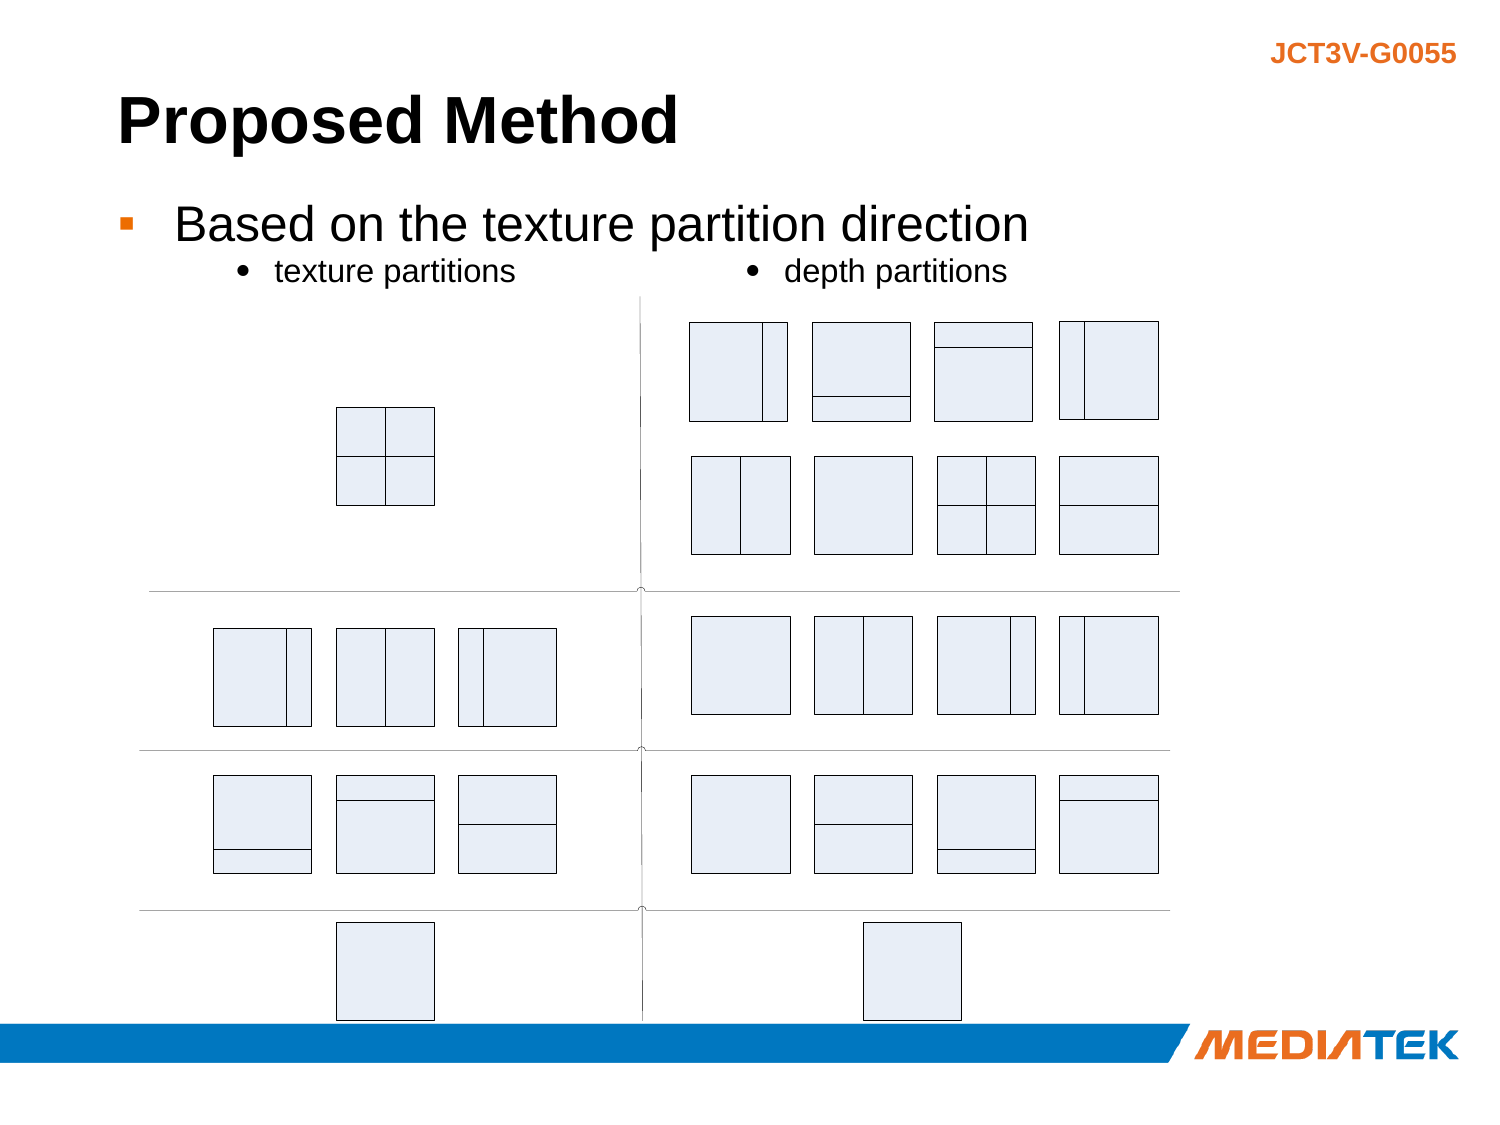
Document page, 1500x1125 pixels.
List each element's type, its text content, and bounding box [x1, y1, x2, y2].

list Based on the texture partition direction [102, 184, 1425, 998]
title Proposed Method [102, 62, 1426, 172]
picture [0, 246, 1459, 1063]
